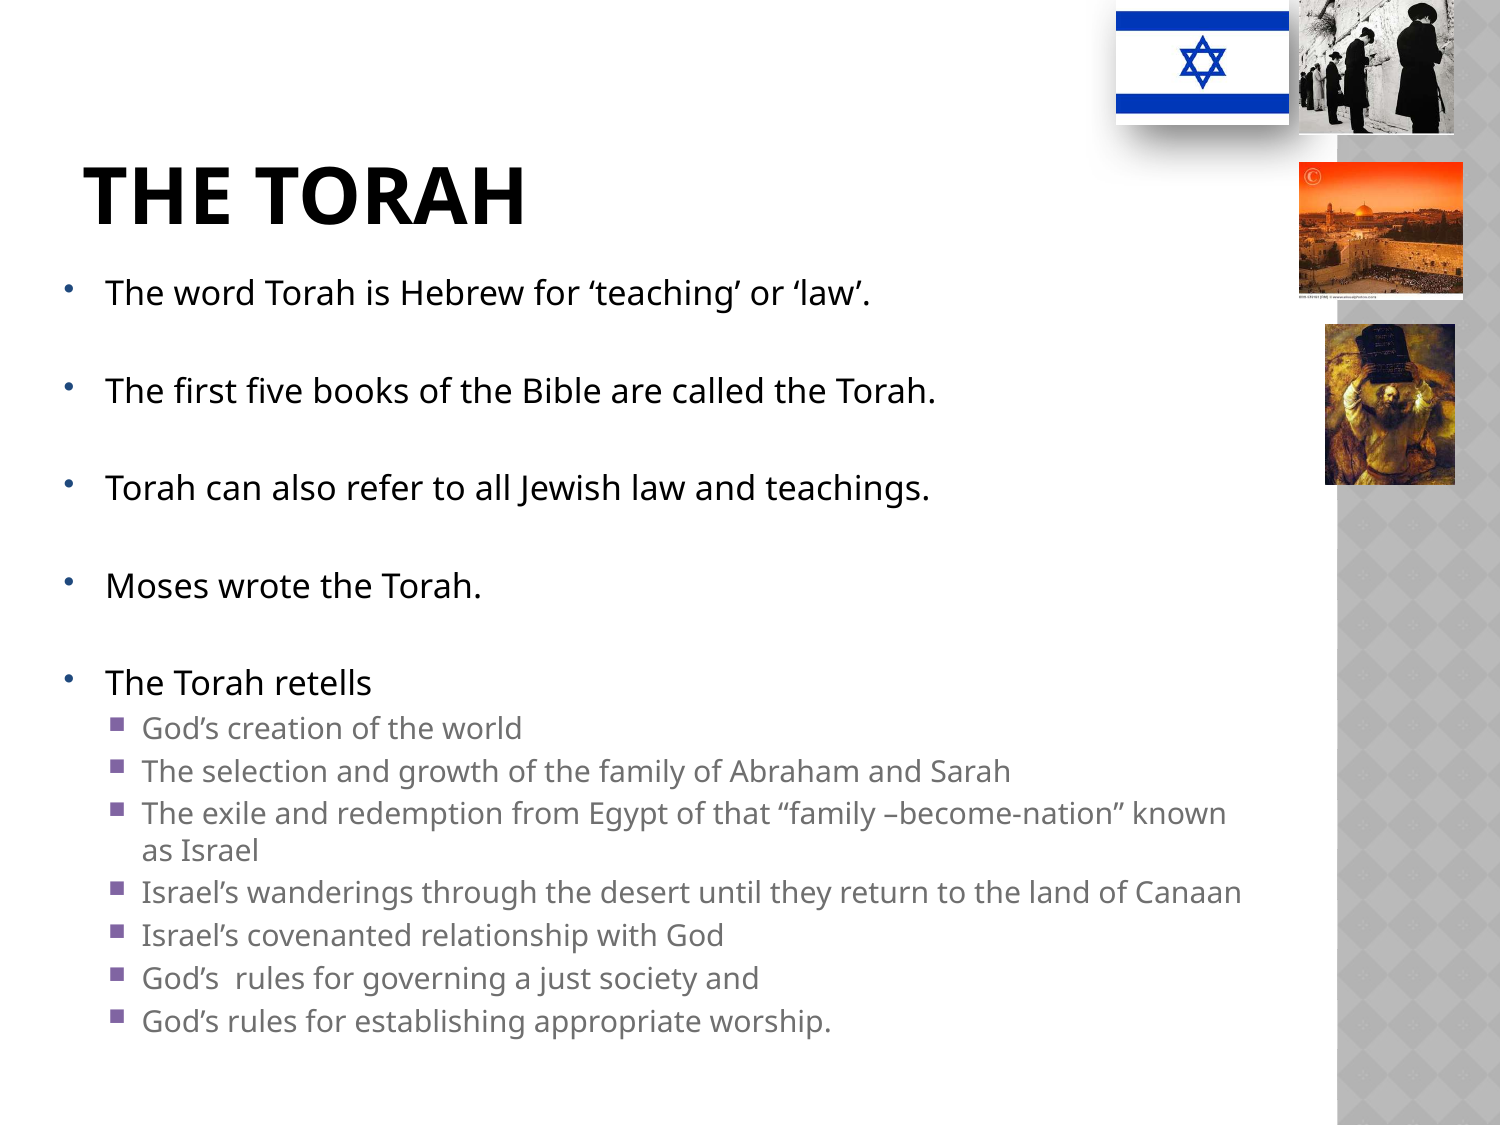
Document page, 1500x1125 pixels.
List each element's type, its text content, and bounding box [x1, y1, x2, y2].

picture [1116, 0, 1289, 125]
title The ToraH [75, 52, 1263, 240]
picture [1325, 324, 1455, 485]
picture [1299, 0, 1454, 135]
picture [1299, 162, 1463, 300]
list The word Torah is Hebrew for ‘teaching’ or ‘law’. The first five books of the Bible are called the Torah. Torah can also refer to all Jewish law and teachings. Moses wrote the Torah. The Torah retells God’s creation of the world The selection and growth of the family of Abraham and Sarah The exile and redemption from Egypt of that “family –become-nation” known as Israel Israel’s wanderings through the desert until they return to the land of Canaan Israel’s covenanted relationship with God God’s rules for governing a just society and God’s rules for establishing appropriate worship. [50, 264, 1263, 1075]
